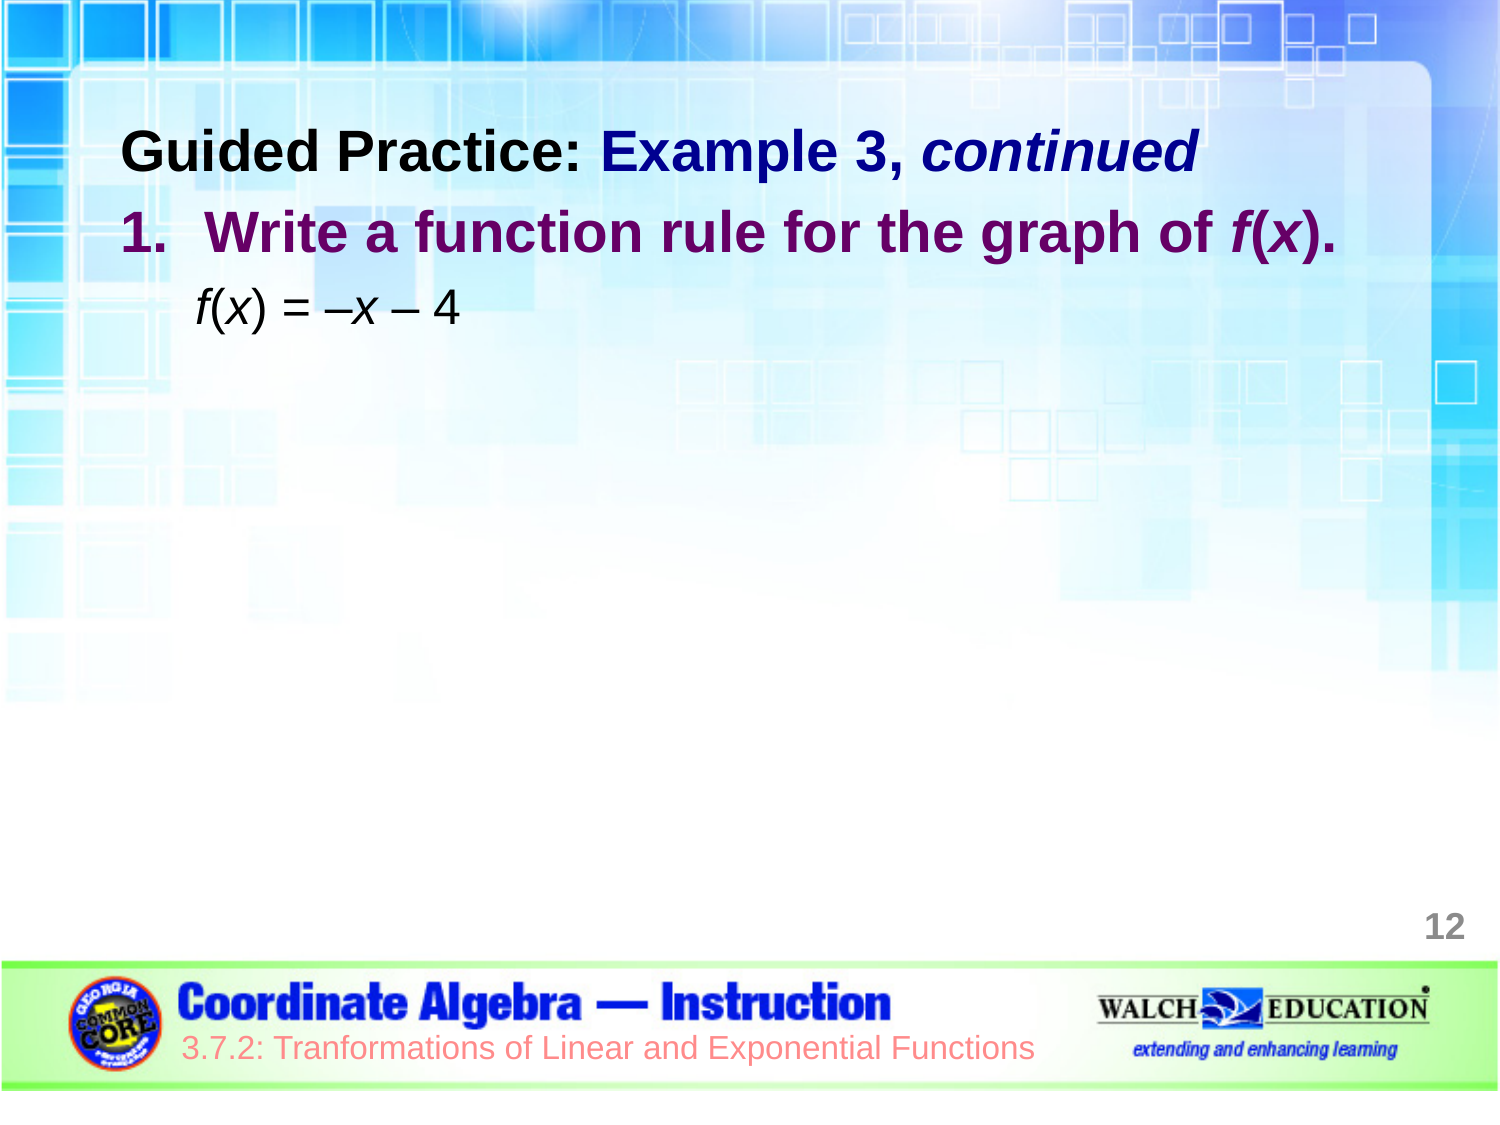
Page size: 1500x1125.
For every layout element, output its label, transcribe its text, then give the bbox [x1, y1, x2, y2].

slide_number 12 [1361, 901, 1481, 949]
picture [1, 0, 1500, 1091]
footer 3.7.2: Tranformations of Linear and Exponential Functions [166, 1024, 1080, 1069]
subtitle Guided Practice: Example 3, continued Write a function rule for the graph of f(x). f(x) = –x – 4 [105, 105, 1394, 925]
